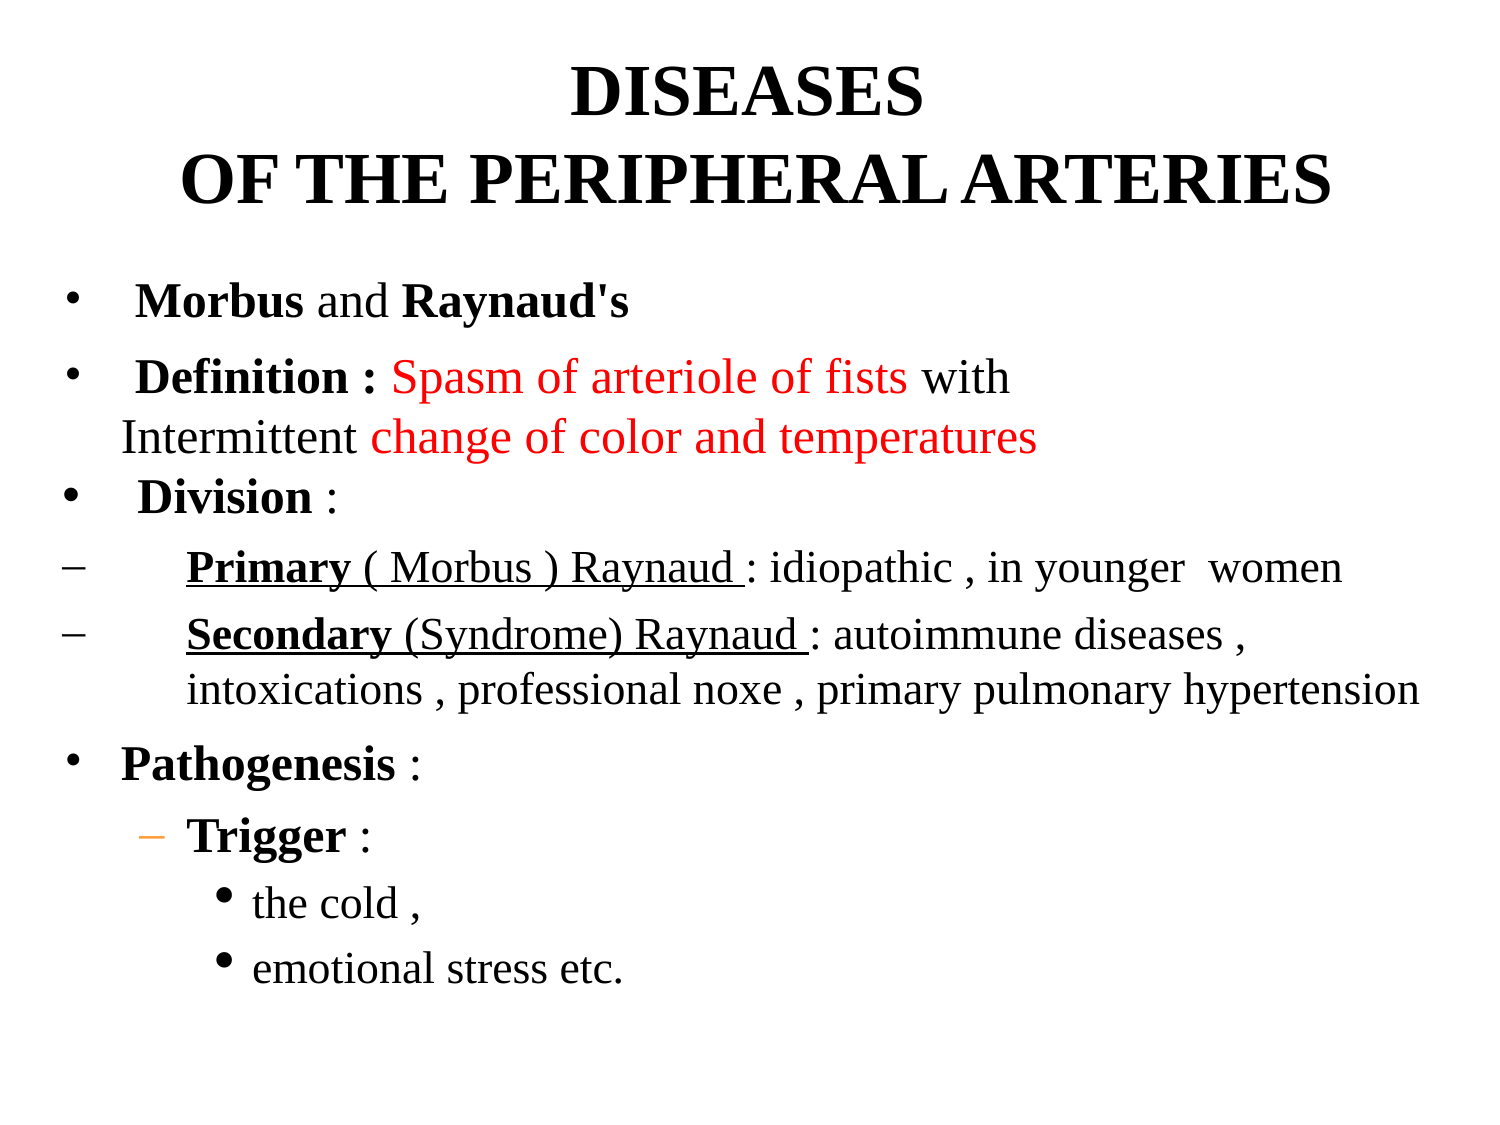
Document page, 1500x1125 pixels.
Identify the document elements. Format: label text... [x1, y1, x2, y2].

text_box Morbus and Raynaud's Definition : Spasm of arteriole of fists with Intermittent change of color and temperatures Division : Primary ( Morbus ) Raynaud : idiopathic , in younger women Secondary (Syndrome) Raynaud : autoimmune diseases , intoxications , professional noxe , primary pulmonary hypertension Pathogenesis : Trigger : the cold , emotional stress etc. [62, 251, 1463, 1066]
title DISEASES OF THE PERIPHERAL ARTERIES [62, 37, 1451, 228]
